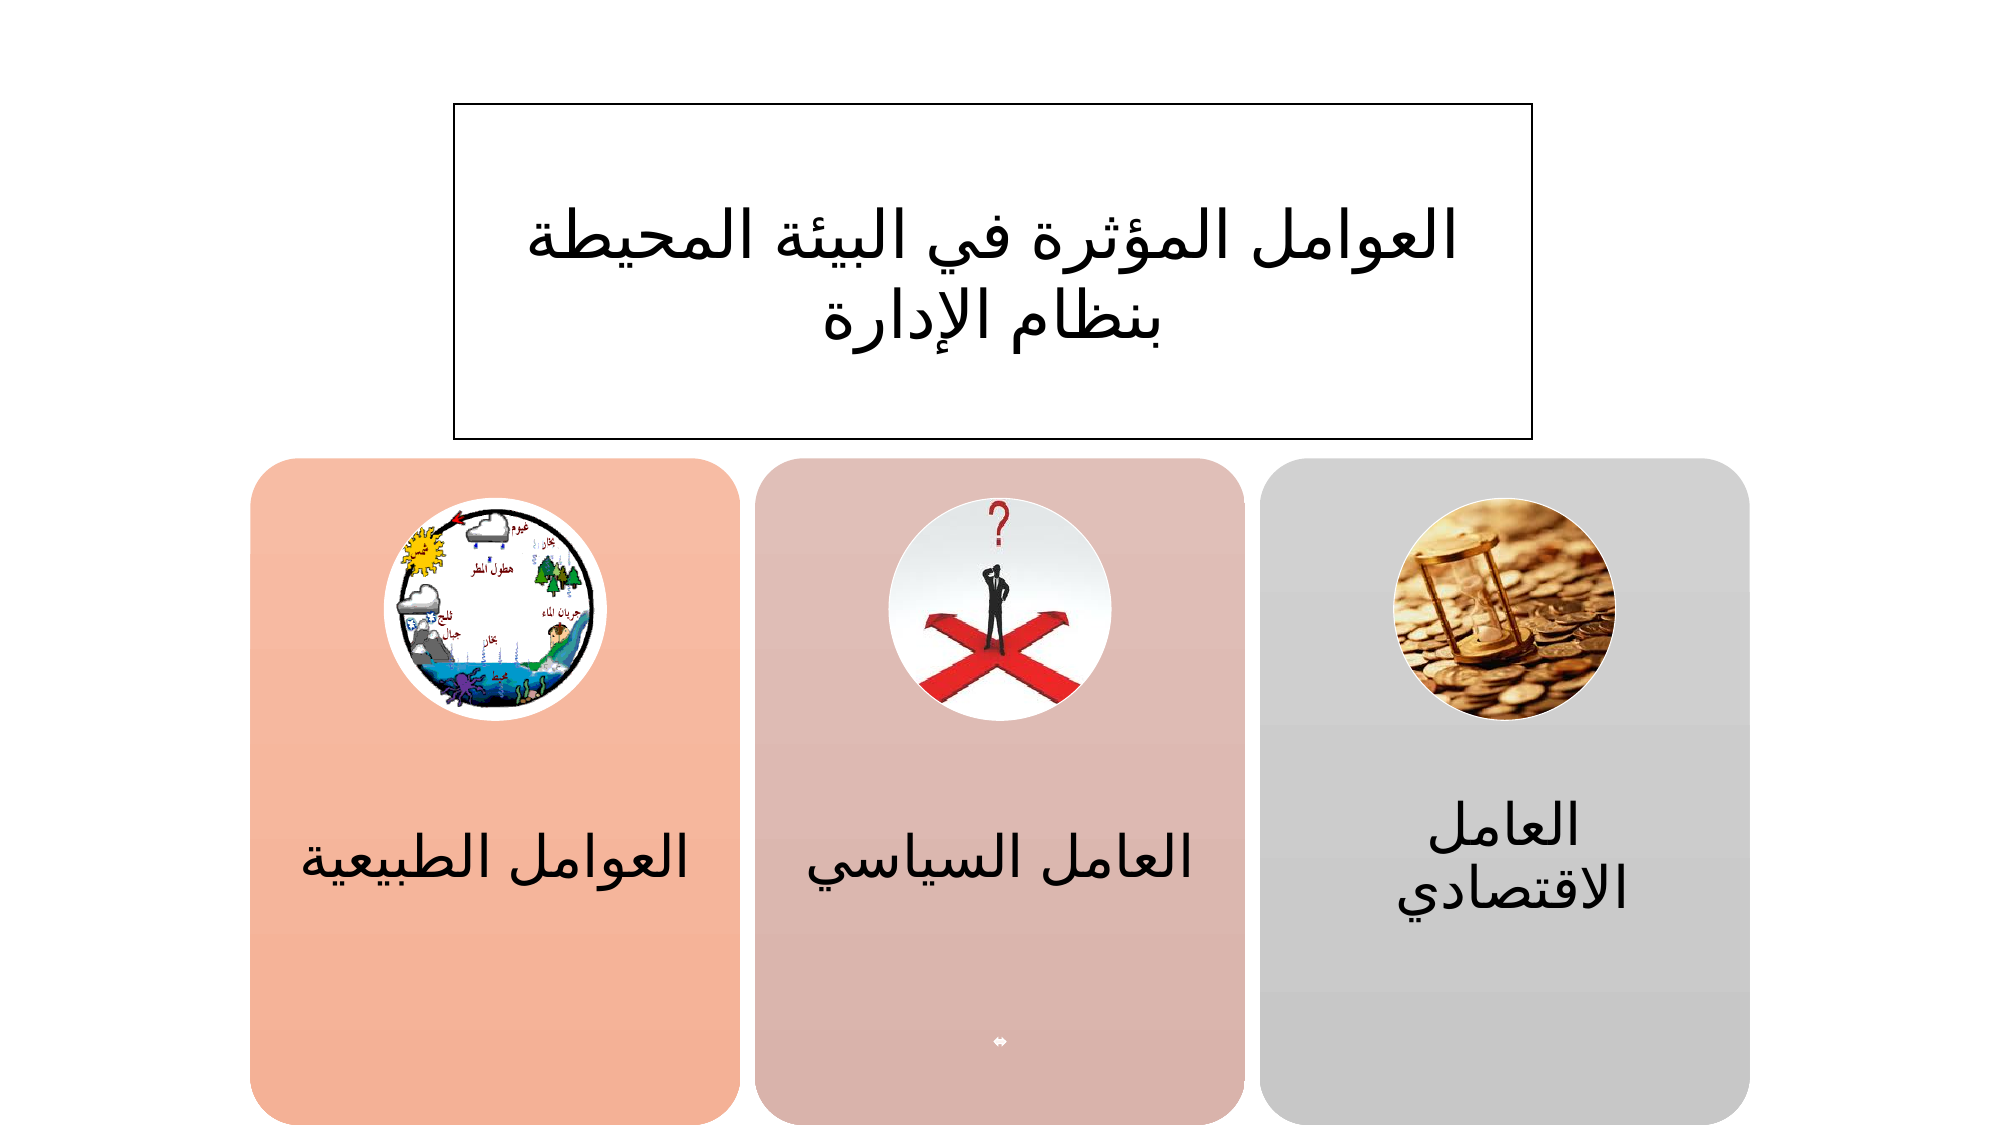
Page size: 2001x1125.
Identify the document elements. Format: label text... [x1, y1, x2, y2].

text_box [249, 458, 1750, 1125]
text_box العوامل المؤثرة في البيئة المحيطة بنظام الإدارة [453, 103, 1533, 440]
